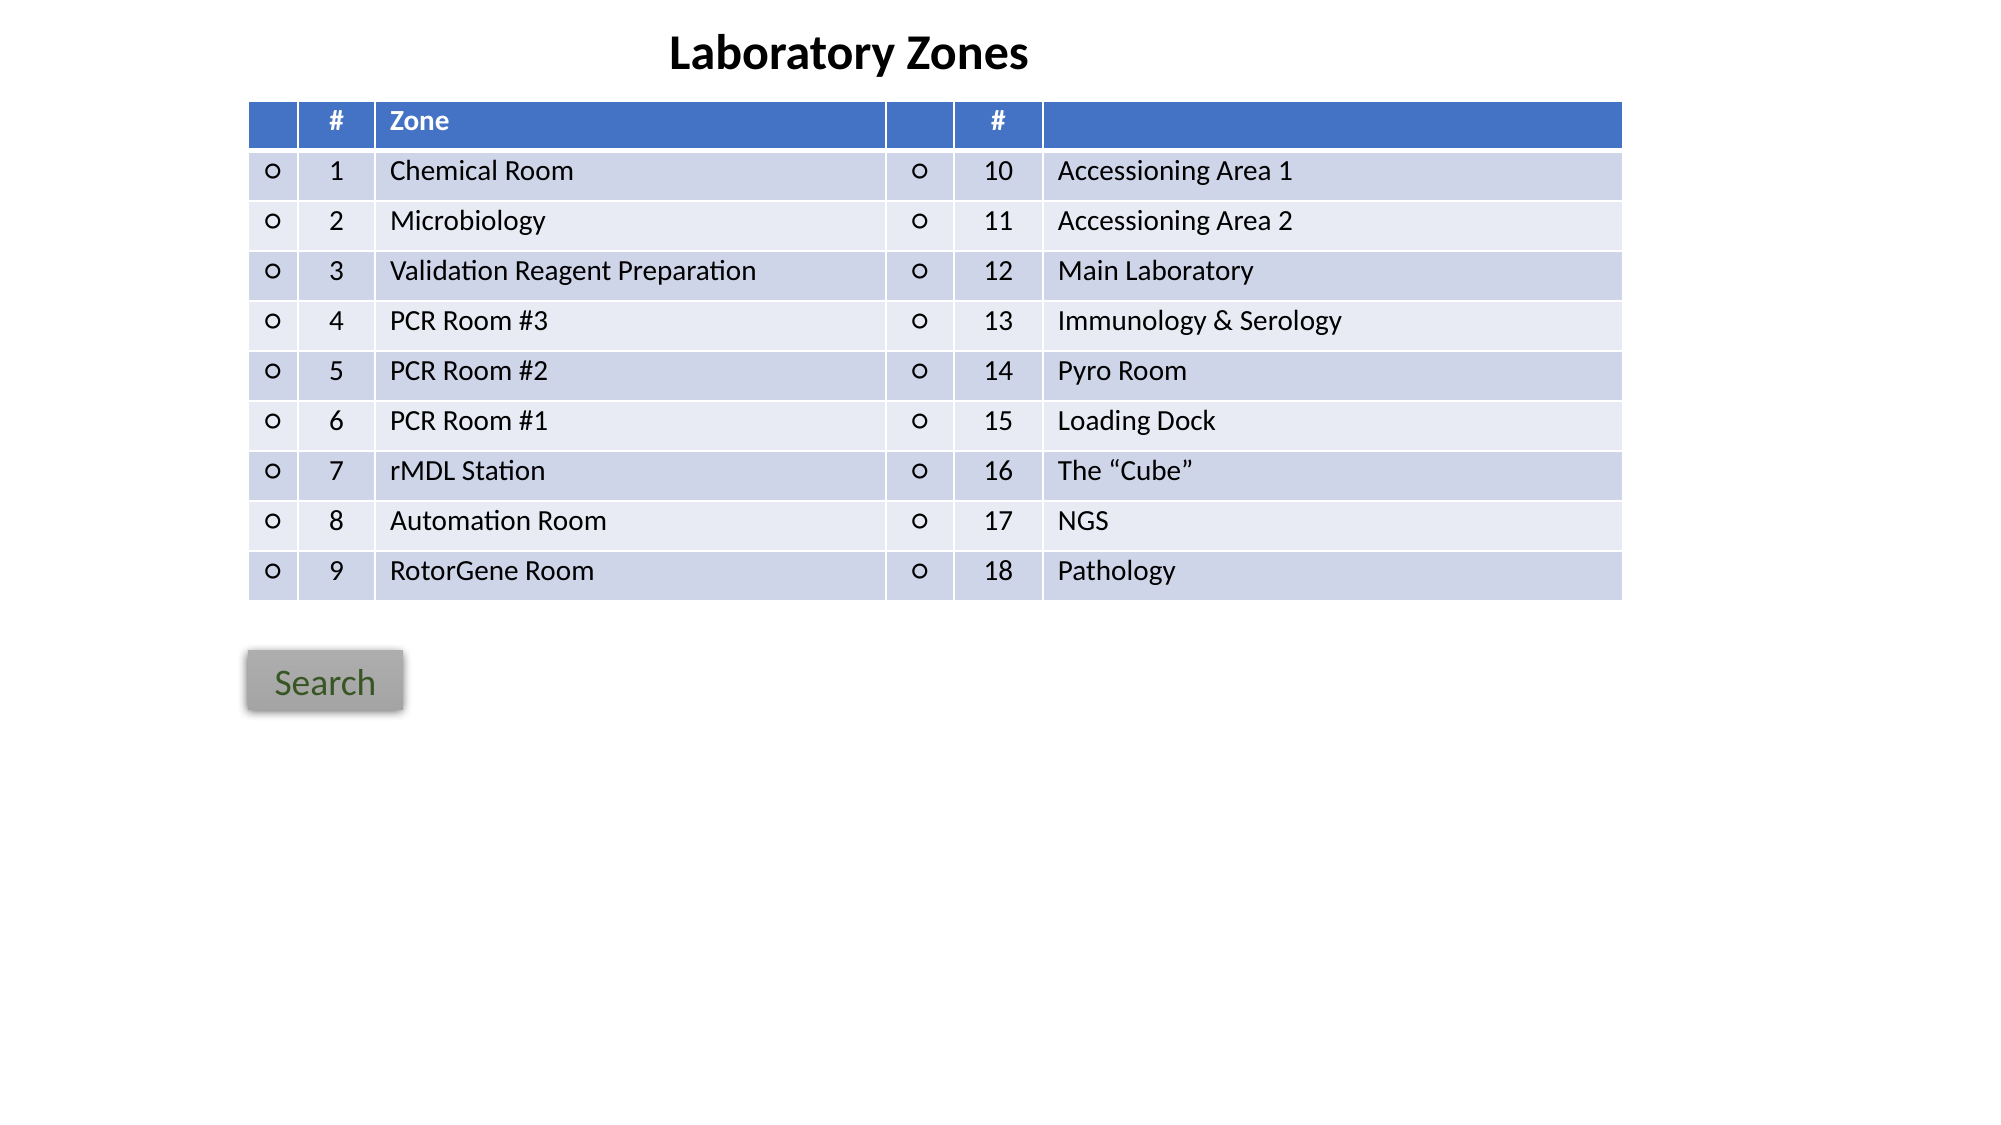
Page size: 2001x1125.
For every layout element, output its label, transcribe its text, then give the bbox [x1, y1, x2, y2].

table_cell PCR Room #2 [376, 352, 885, 400]
table_cell RotorGene Room [376, 552, 885, 600]
table_header [249, 102, 297, 148]
table_header [887, 102, 953, 148]
table_cell ○ [887, 153, 953, 200]
table_cell Validation Reagent Preparation [376, 252, 885, 300]
table_cell ○ [249, 202, 297, 250]
table_cell 13 [955, 302, 1042, 350]
table_cell 18 [955, 552, 1042, 600]
table_cell ○ [249, 153, 297, 200]
table_cell ○ [887, 402, 953, 450]
table_cell Microbiology [376, 202, 885, 250]
table_cell ○ [249, 352, 297, 400]
table_cell 17 [955, 502, 1042, 550]
table_cell 8 [299, 502, 374, 550]
table_cell Automation Room [376, 502, 885, 550]
table_cell ○ [249, 252, 297, 300]
table_cell rMDL Station [376, 452, 885, 500]
table_cell The “Cube” [1044, 452, 1622, 500]
table_cell Loading Dock [1044, 402, 1622, 450]
table_cell 16 [955, 452, 1042, 500]
table_cell Pathology [1044, 552, 1622, 600]
table_cell 15 [955, 402, 1042, 450]
table_cell 9 [299, 552, 374, 600]
table_cell 7 [299, 452, 374, 500]
table_cell ○ [887, 302, 953, 350]
table_cell ○ [249, 402, 297, 450]
table_cell Immunology & Serology [1044, 302, 1622, 350]
table_cell ○ [249, 552, 297, 600]
table_cell Accessioning Area 1 [1044, 153, 1622, 200]
table_cell Accessioning Area 2 [1044, 202, 1622, 250]
table_header [1044, 102, 1622, 148]
table_cell 2 [299, 202, 374, 250]
table_cell PCR Room #3 [376, 302, 885, 350]
table_cell NGS [1044, 502, 1622, 550]
table_cell ○ [887, 552, 953, 600]
table_header Zone [376, 102, 885, 148]
table_cell 11 [955, 202, 1042, 250]
text_box Laboratory Zones [654, 12, 1045, 88]
table_cell 14 [955, 352, 1042, 400]
table_cell 4 [299, 302, 374, 350]
table_cell PCR Room #1 [376, 402, 885, 450]
table_cell ○ [887, 452, 953, 500]
table_cell 10 [955, 153, 1042, 200]
table_cell ○ [249, 302, 297, 350]
table_cell ○ [887, 352, 953, 400]
table_cell 5 [299, 352, 374, 400]
table_header # [955, 102, 1042, 148]
table_cell 12 [955, 252, 1042, 300]
table_cell ○ [887, 202, 953, 250]
table_cell 3 [299, 252, 374, 300]
table_cell ○ [249, 452, 297, 500]
table_cell 1 [299, 153, 374, 200]
table_cell Main Laboratory [1044, 252, 1622, 300]
table_cell Chemical Room [376, 153, 885, 200]
table_header # [299, 102, 374, 148]
table_cell 6 [299, 402, 374, 450]
table_cell ○ [249, 502, 297, 550]
text_box Search [247, 650, 404, 710]
table_cell ○ [887, 502, 953, 550]
table_cell ○ [887, 252, 953, 300]
table_cell Pyro Room [1044, 352, 1622, 400]
